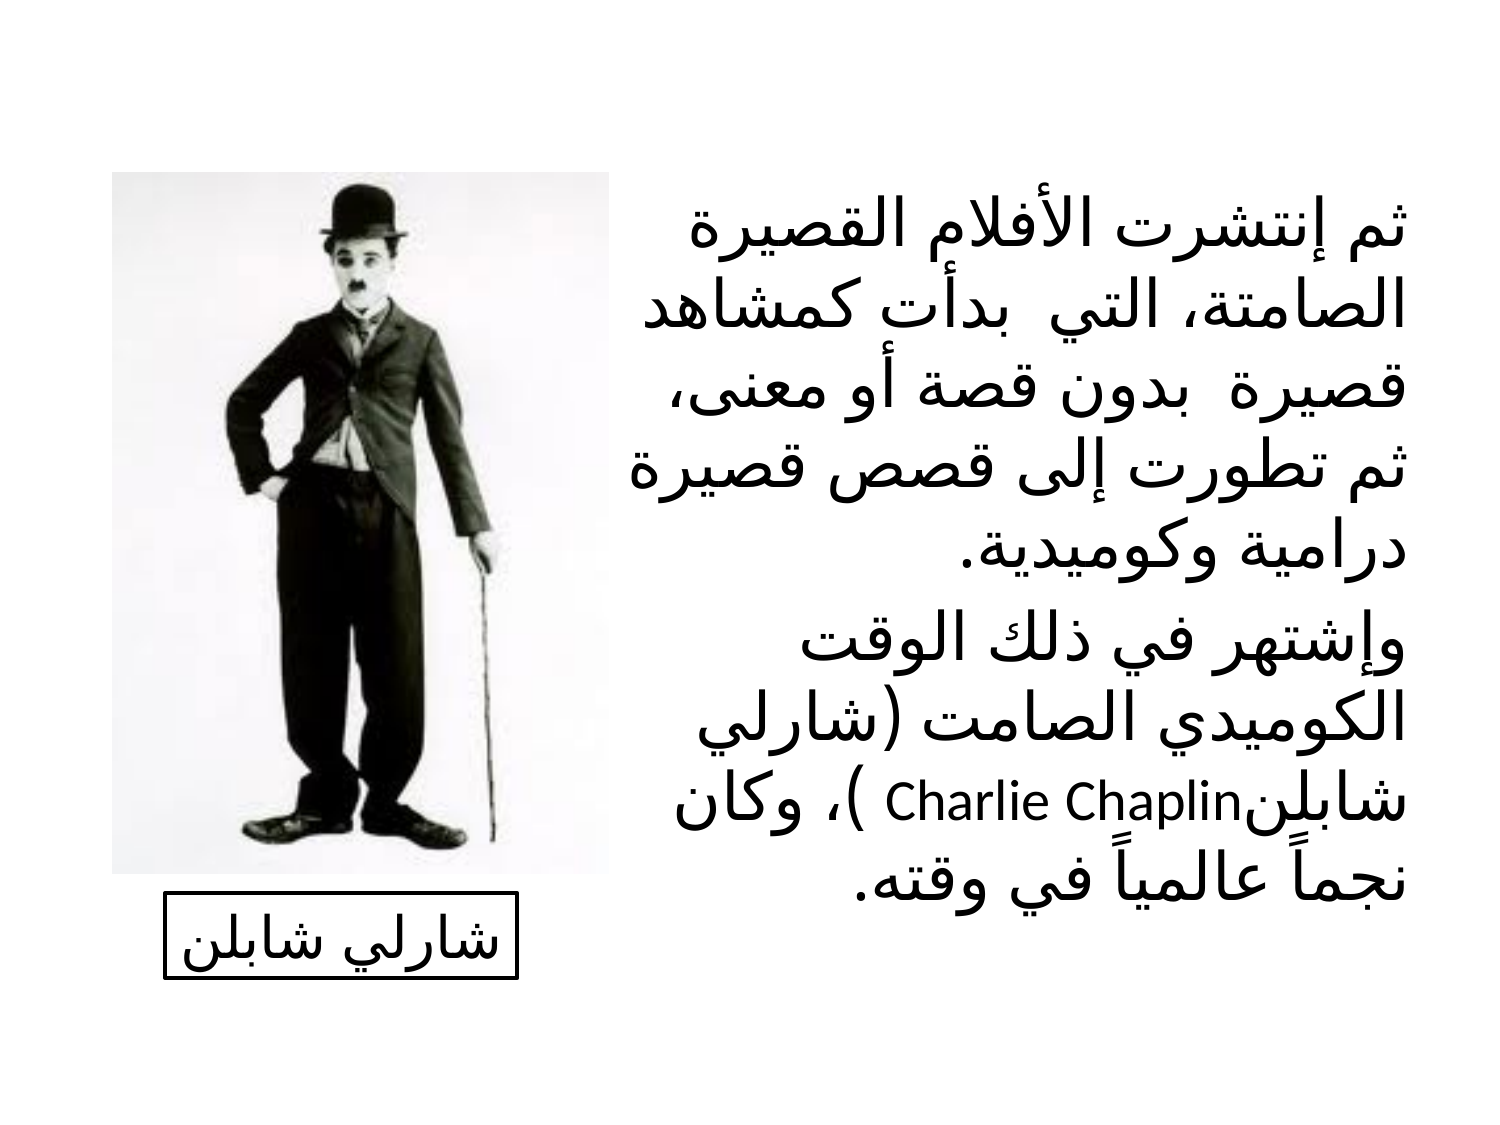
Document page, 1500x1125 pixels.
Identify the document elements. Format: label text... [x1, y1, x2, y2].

picture [111, 172, 609, 874]
list ثم إنتشرت الأفلام القصيرة الصامتة، التي بدأت كمشاهد قصيرة بدون قصة أو معنى، ثم تطورت إلى قصص قصيرة درامية وكوميدية. وإشتهر في ذلك الوقت الكوميدي الصامت (شارلي شابلنCharlie Chaplin )، وكان نجماً عالمياً في وقته. [608, 172, 1425, 1005]
text_box شارلي شابلن [163, 891, 519, 980]
